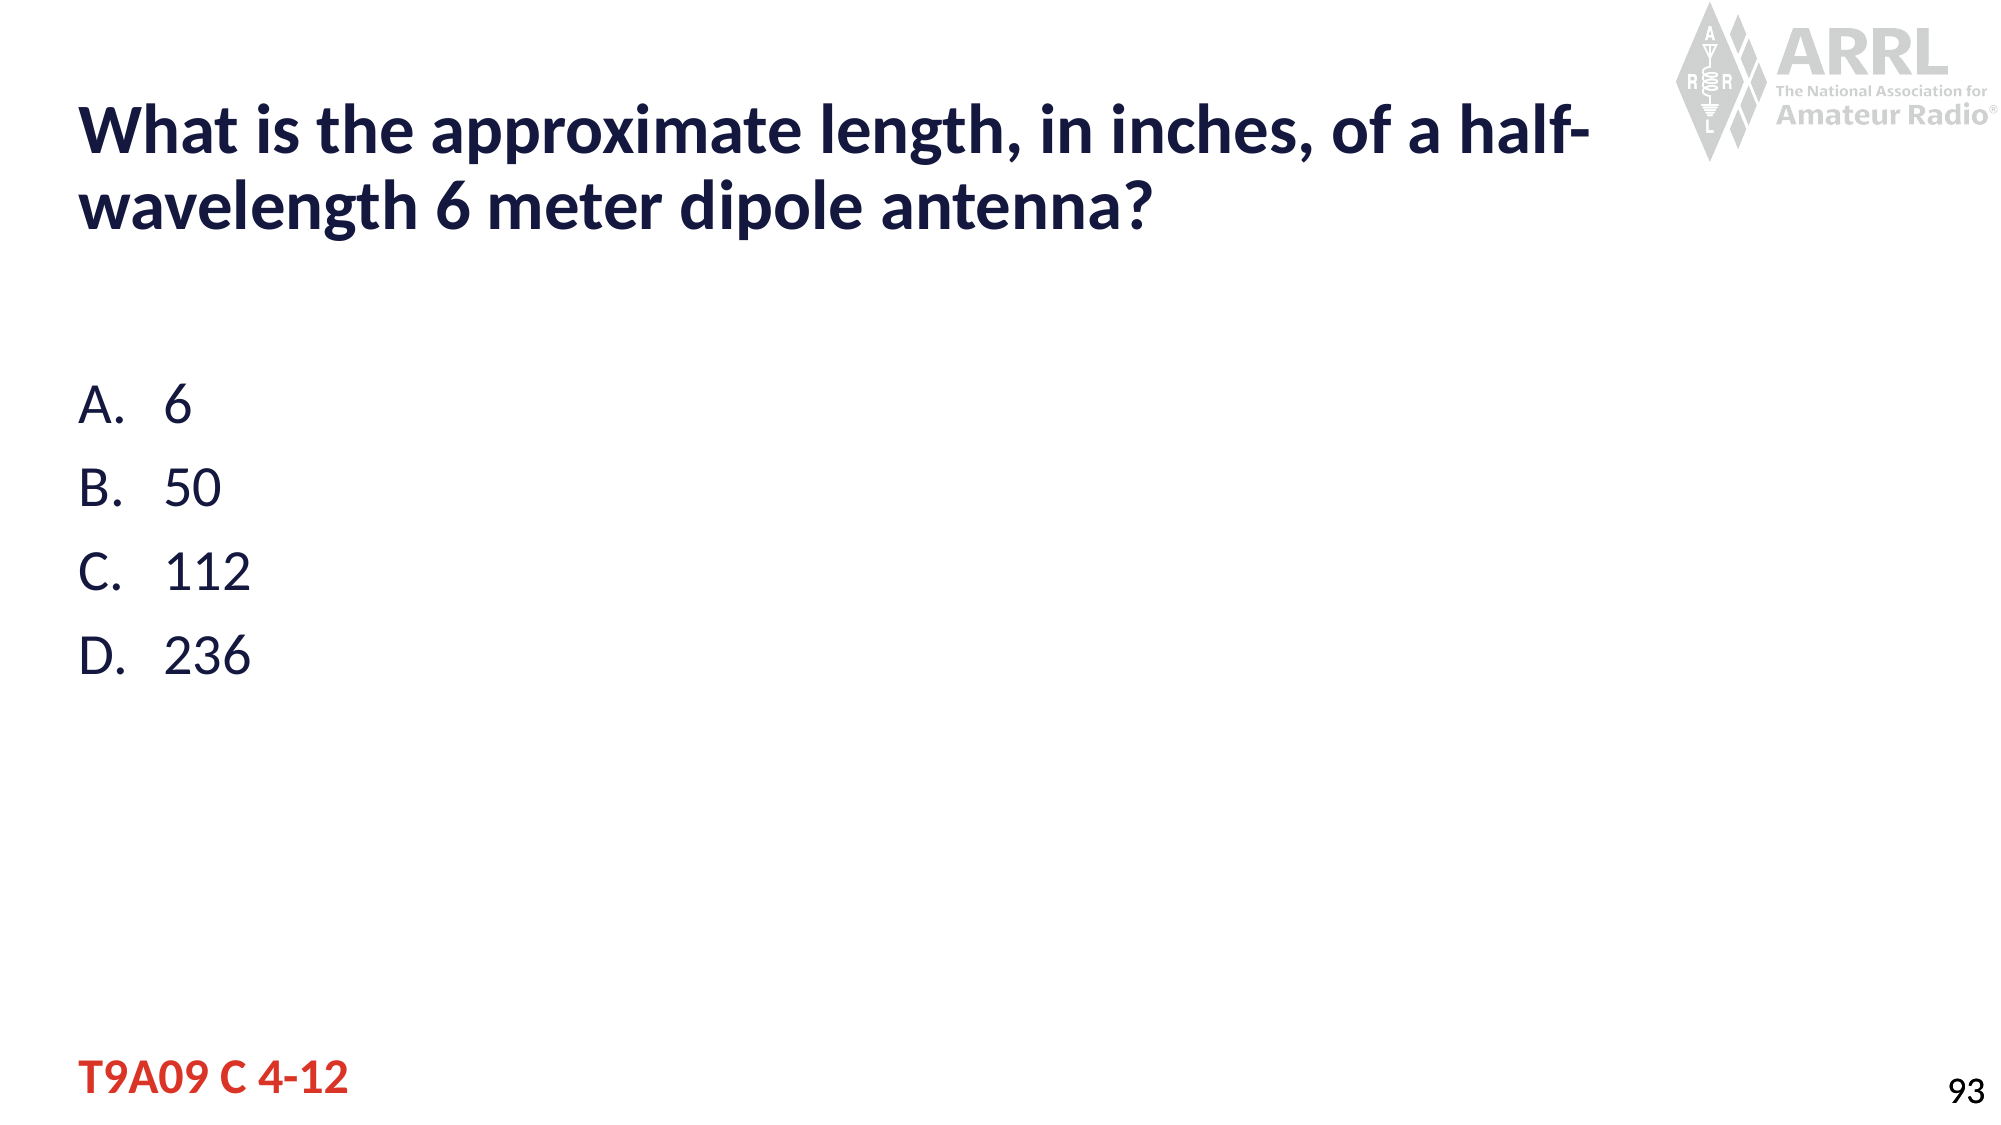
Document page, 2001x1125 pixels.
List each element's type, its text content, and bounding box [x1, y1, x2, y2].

title What is the approximate length, in inches, of a half-wavelength 6 meter dipole antenna? [63, 59, 1863, 278]
text_box T9A09 C 4-12 [63, 1036, 921, 1112]
picture [1674, 0, 2000, 164]
list 6 50 112 236 [63, 365, 1863, 989]
